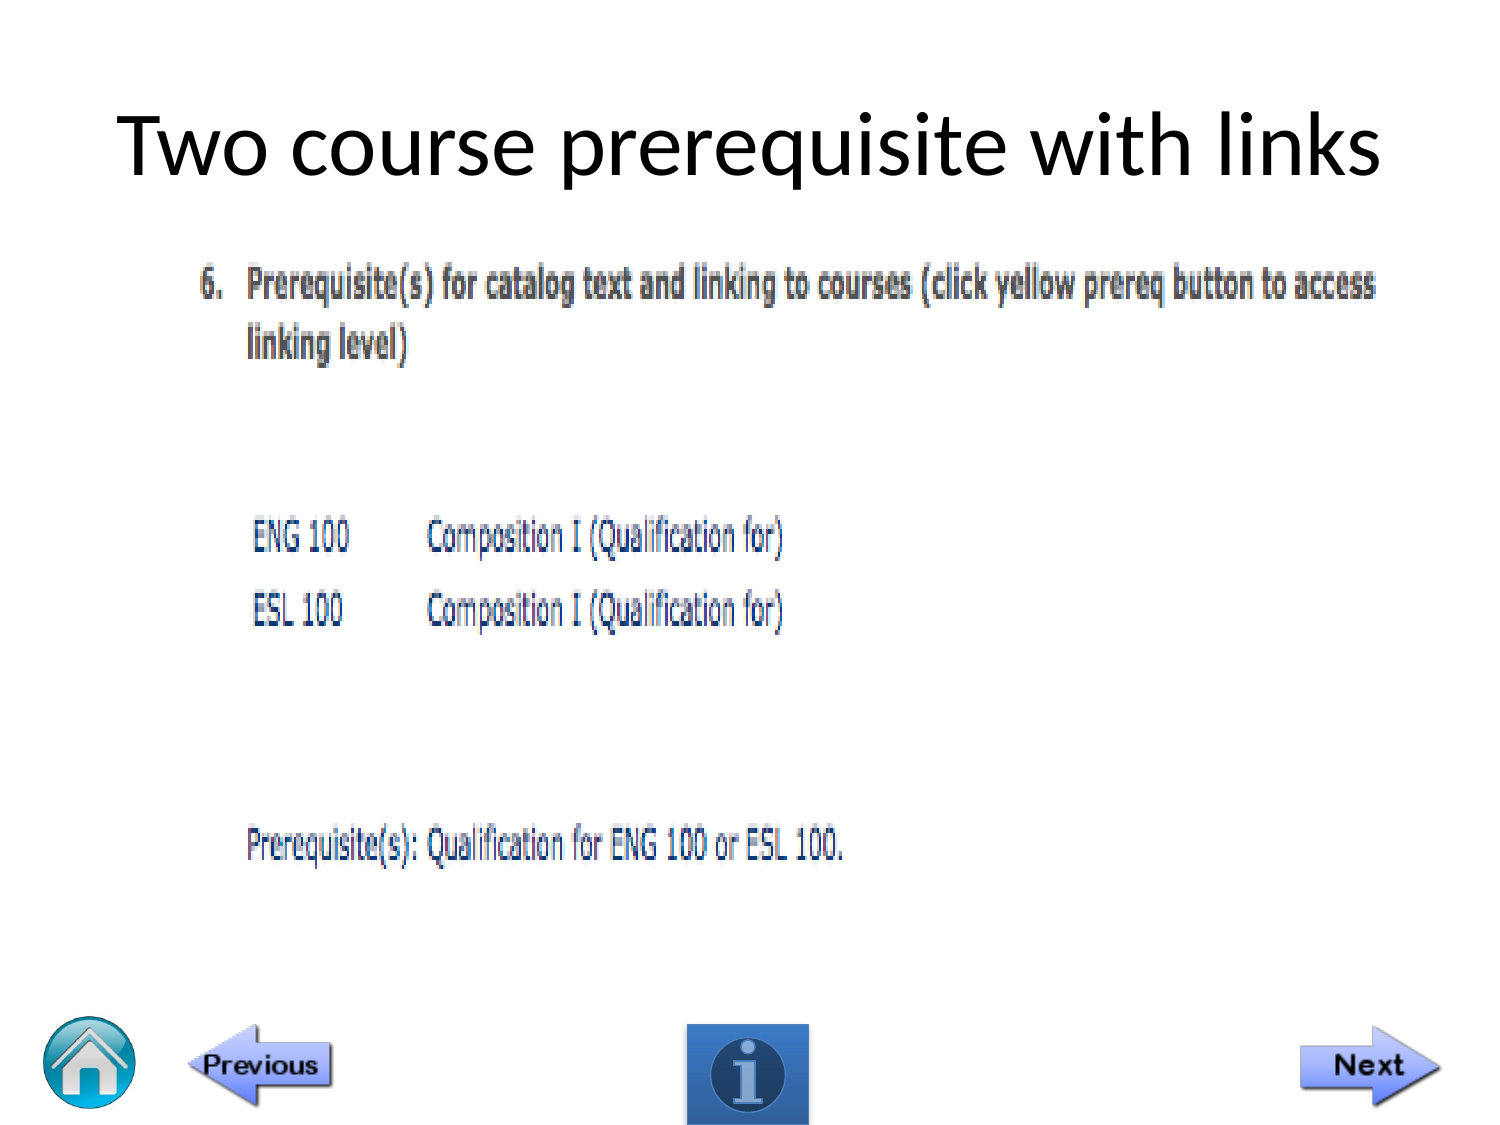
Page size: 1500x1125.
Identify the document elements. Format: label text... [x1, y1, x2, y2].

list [187, 249, 1416, 926]
picture [1299, 1025, 1447, 1113]
title Two course prerequisite with links [75, 45, 1425, 233]
picture [187, 1023, 338, 1113]
picture [37, 1009, 141, 1113]
text_box [687, 1024, 809, 1125]
